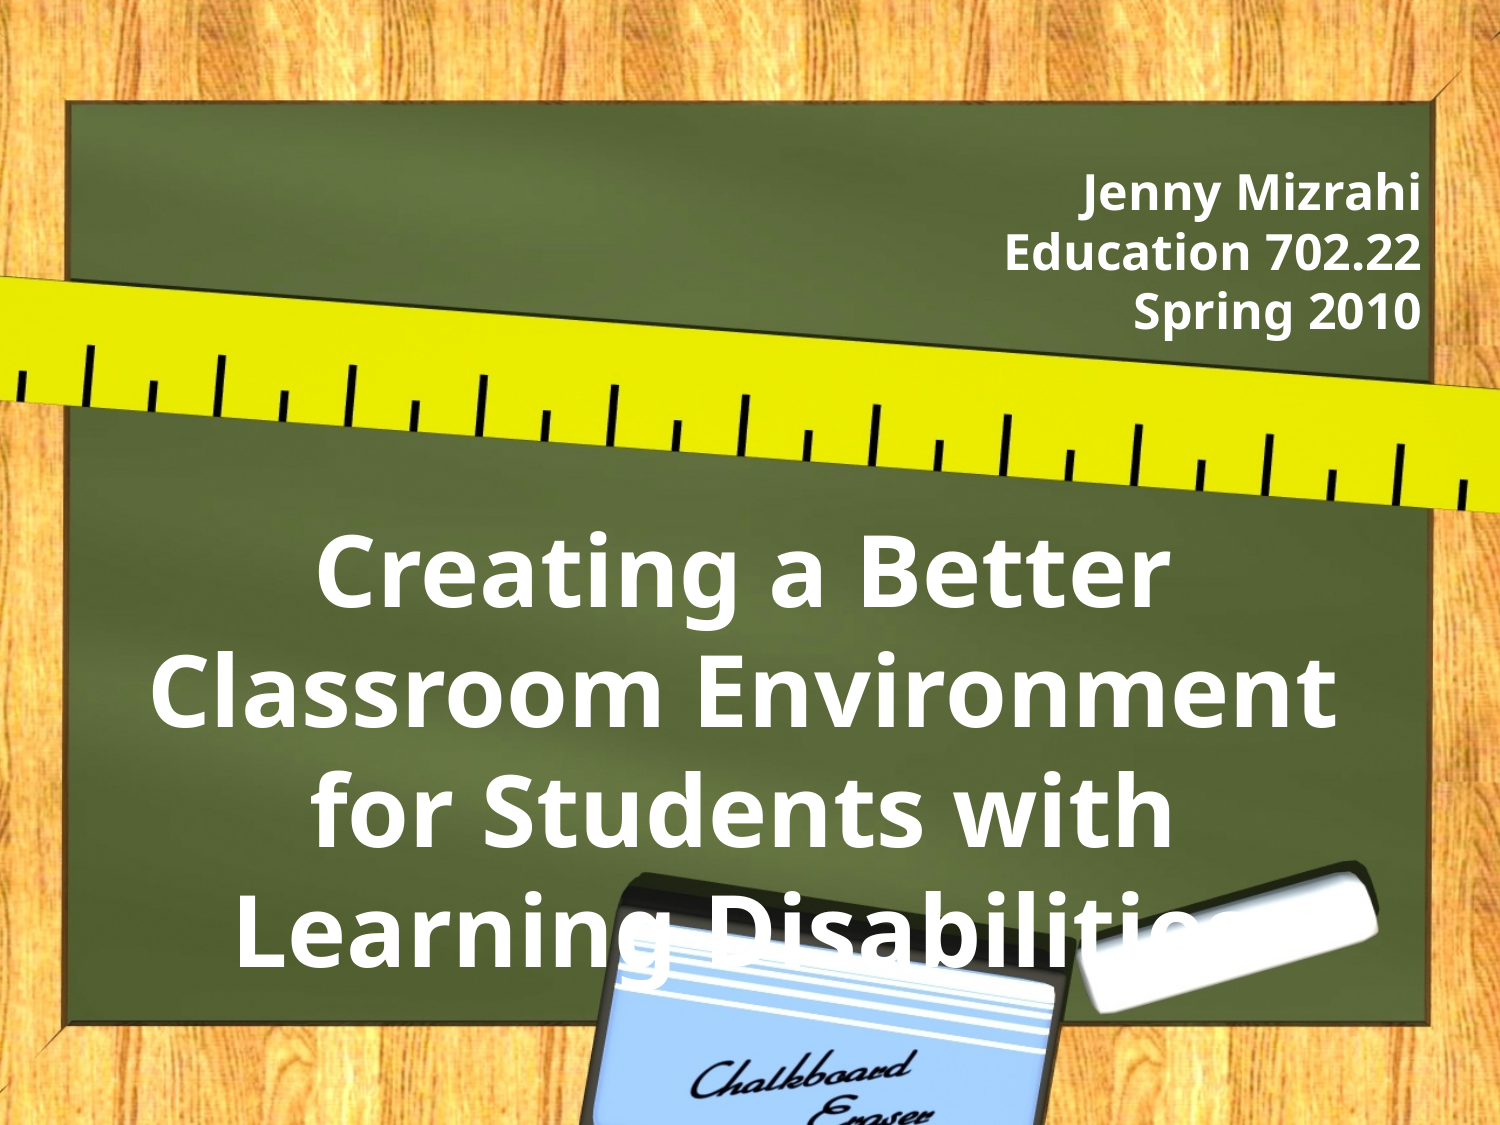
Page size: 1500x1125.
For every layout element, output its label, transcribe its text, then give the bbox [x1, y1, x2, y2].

subtitle Creating a Better Classroom Environment for Students with Learning Disabilities [62, 499, 1426, 913]
title Jenny Mizrahi Education 702.22 Spring 2010 [0, 87, 1438, 413]
picture [0, 0, 1500, 1125]
